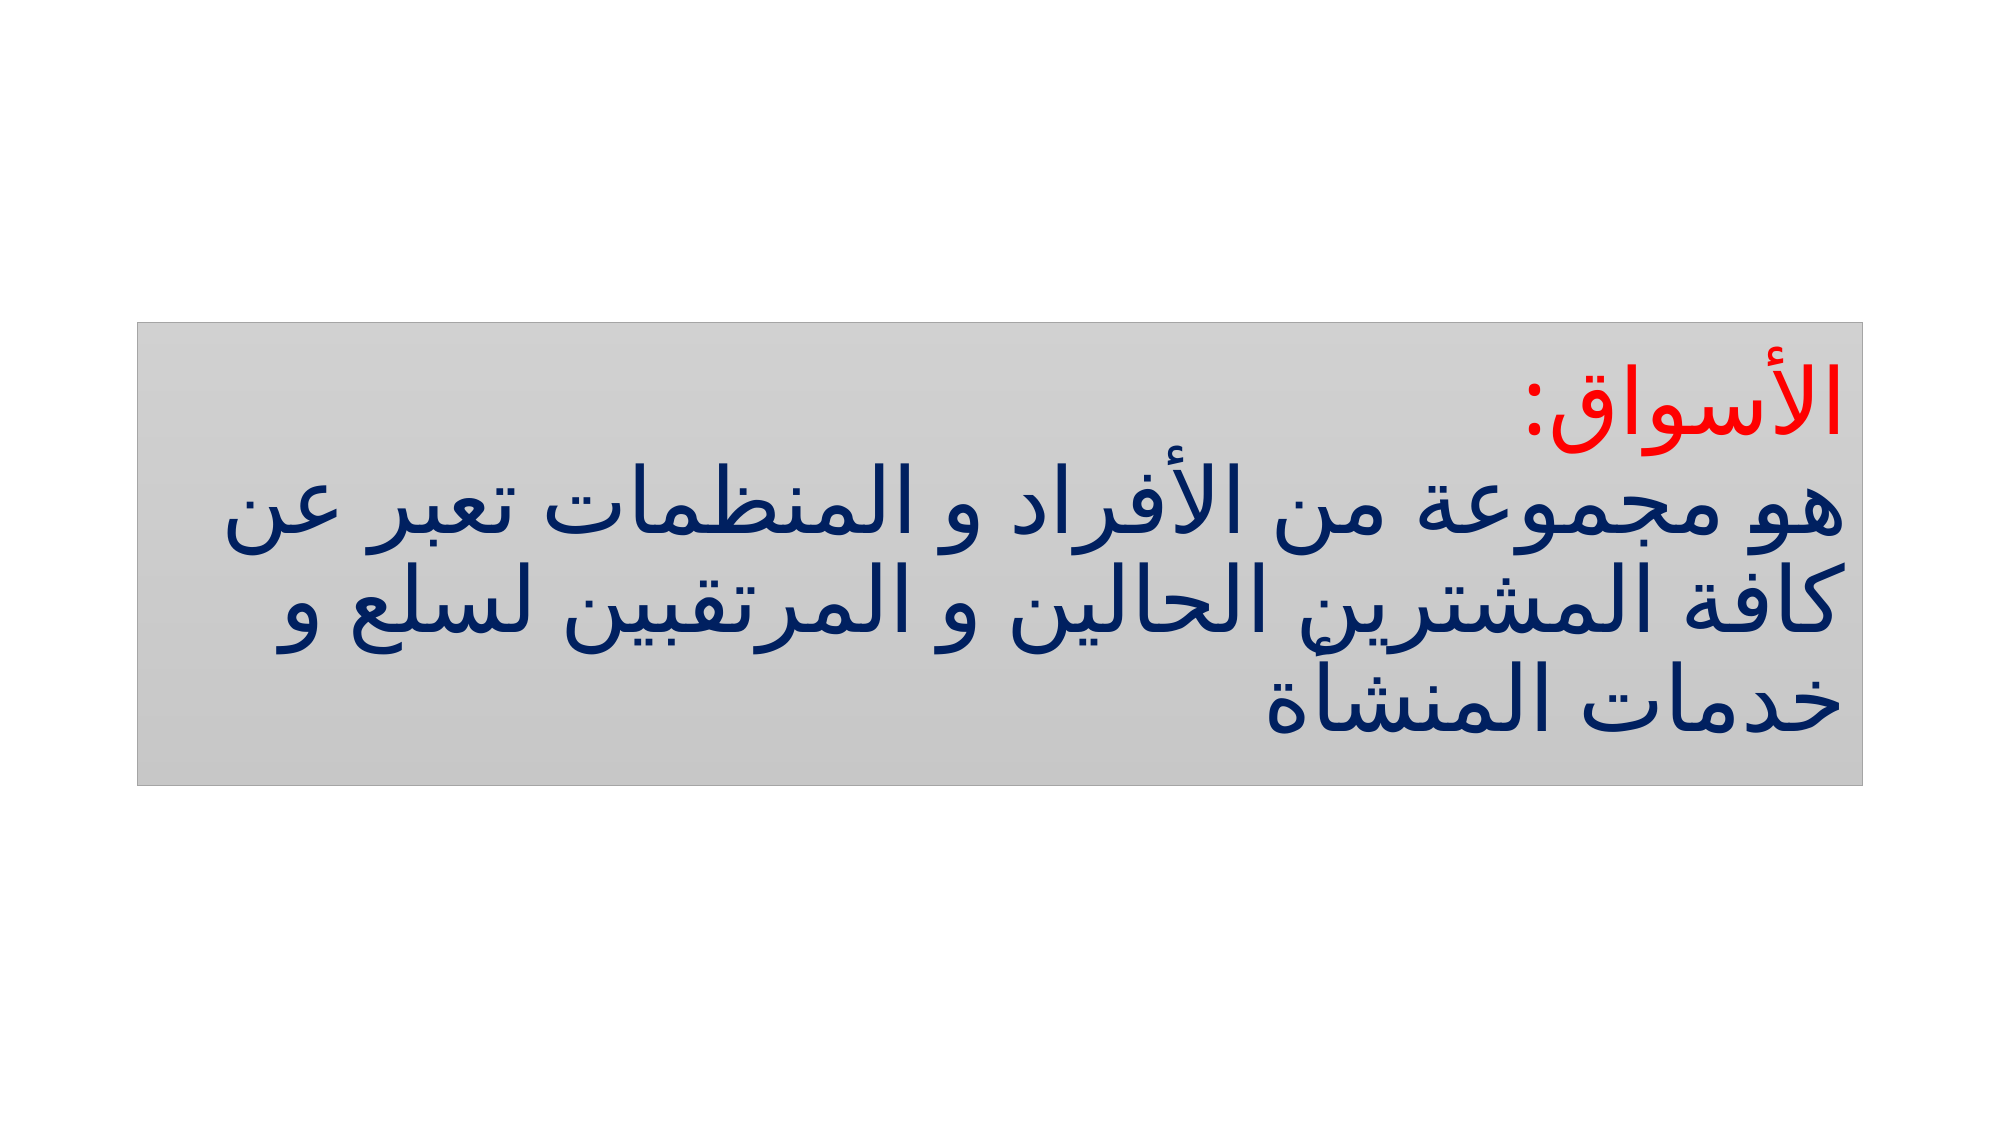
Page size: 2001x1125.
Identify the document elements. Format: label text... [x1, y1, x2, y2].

title الأسواق: هو مجموعة من الأفراد و المنظمات تعبر عن كافة المشترين الحالين و المرتقبين لسلع و خدمات المنشأة [137, 322, 1863, 786]
